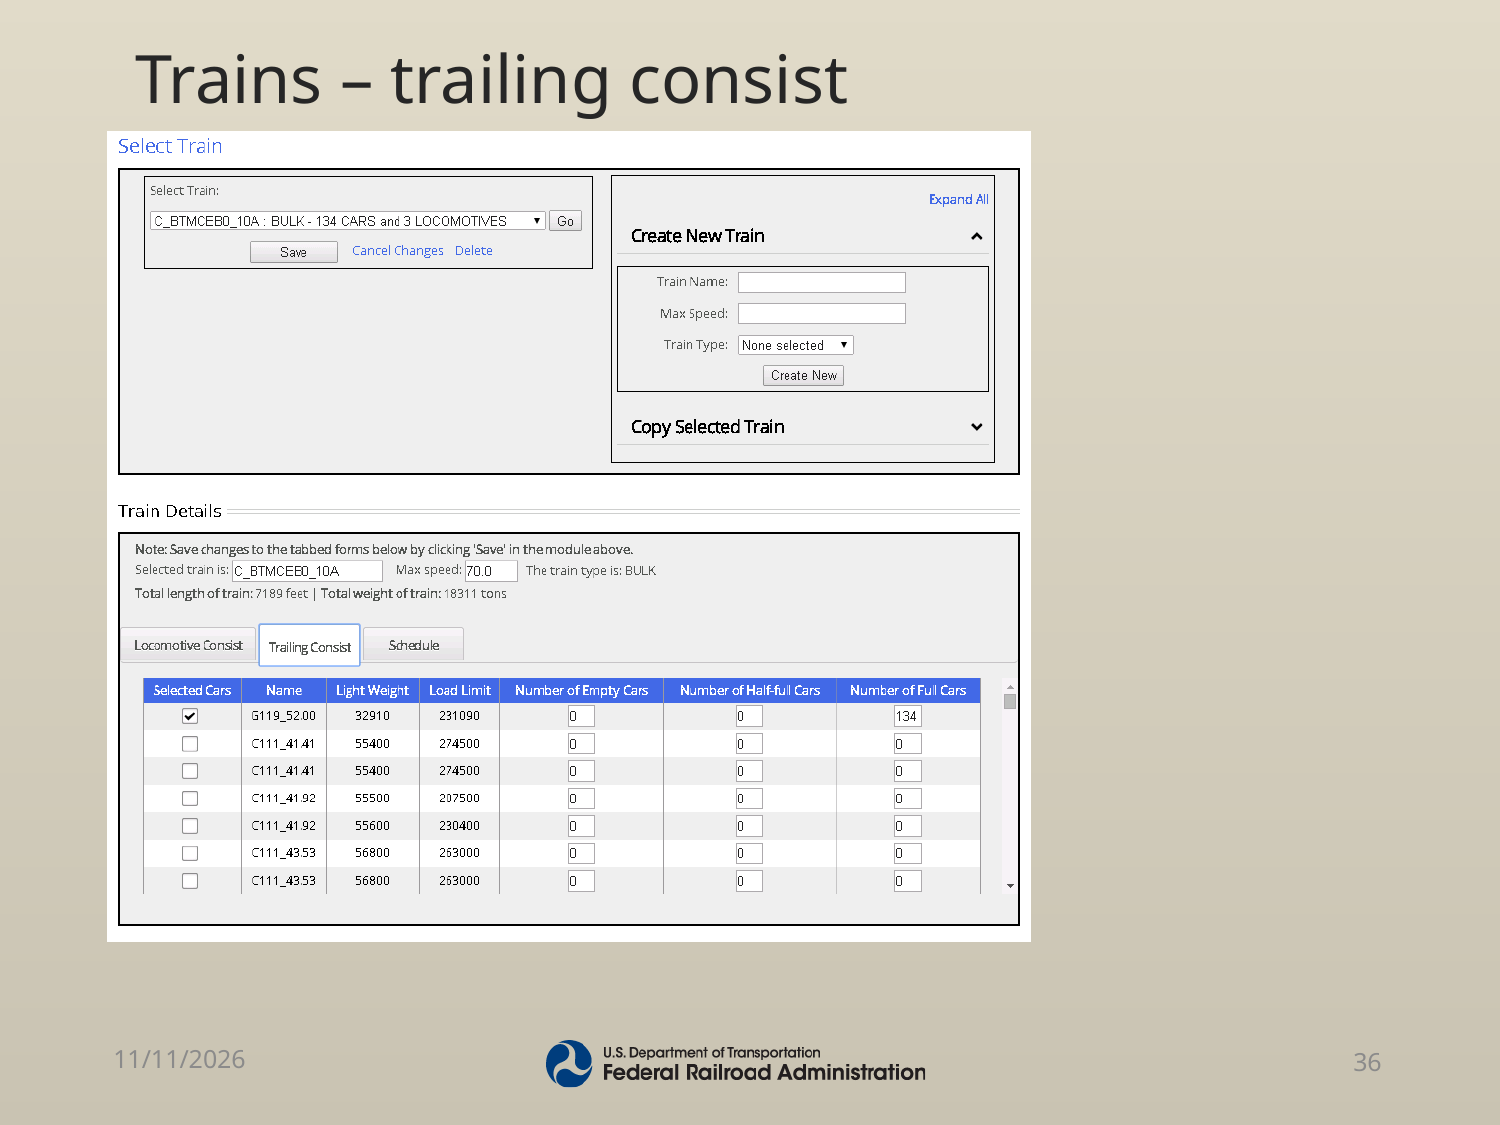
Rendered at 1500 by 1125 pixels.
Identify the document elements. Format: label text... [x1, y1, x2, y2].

picture [107, 131, 1031, 942]
title Trains – trailing consist [120, 20, 1380, 145]
slide_number 36 [1059, 1033, 1397, 1094]
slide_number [98, 1030, 436, 1091]
picture [526, 1035, 926, 1088]
